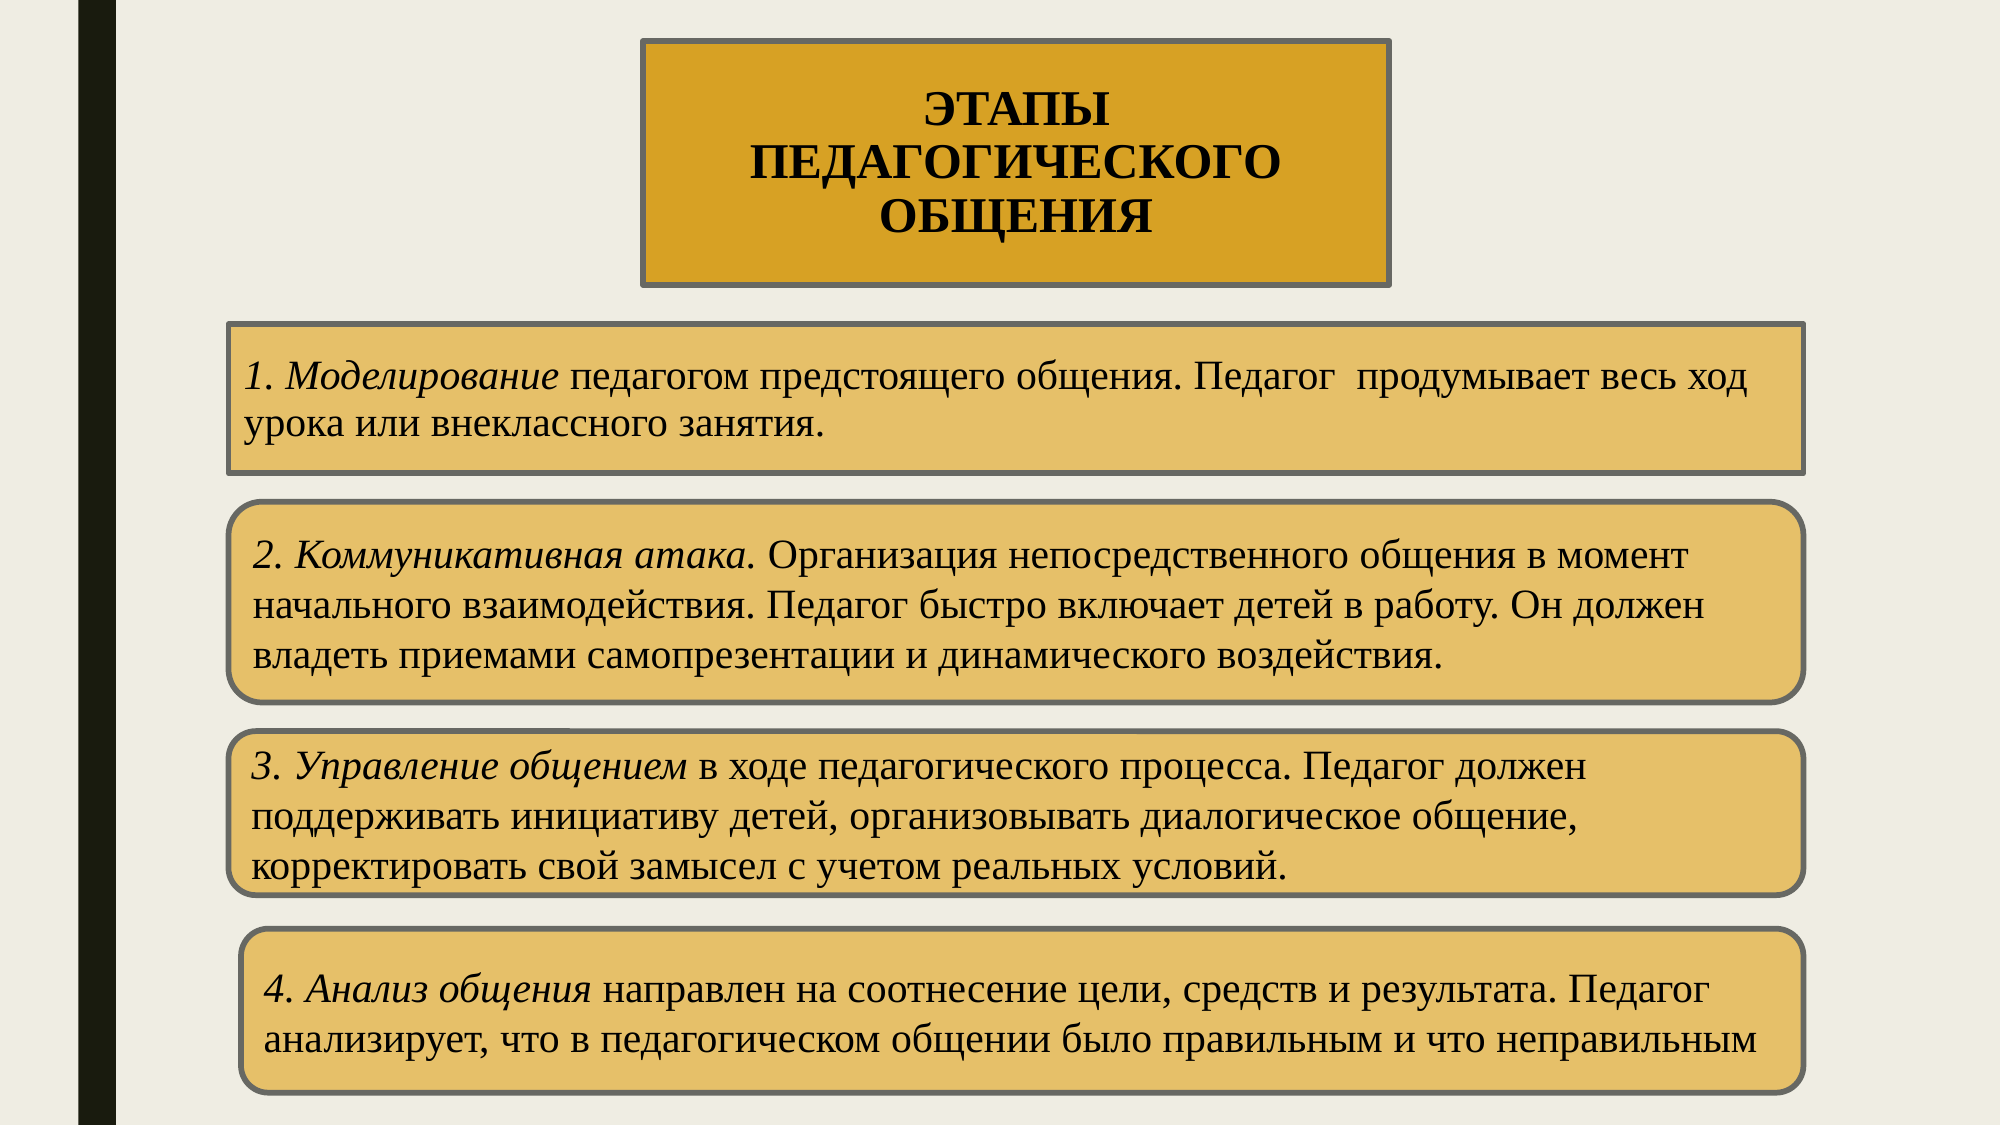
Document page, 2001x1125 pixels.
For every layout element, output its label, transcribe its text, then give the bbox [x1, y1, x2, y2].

title ЭТАПЫ ПЕДАГОГИЧЕСКОГО ОБЩЕНИЯ [640, 38, 1392, 288]
list 1. Моделирование педагогом предстоящего общения. Педагог продумывает весь ход урока или внеклассного занятия. [226, 321, 1806, 476]
text_box 4. Анализ общения направлен на соотнесение цели, средств и результата. Педагог анализирует, что в педагогическом общении было правильным и что неправильным [238, 925, 1807, 1096]
text_box 2. Коммуникативная атака. Организация непосредственного общения в момент начального взаимодействия. Педагог быстро включает детей в работу. Он должен владеть приемами самопрезентации и динамического воздействия. [225, 498, 1807, 706]
text_box 3. Управление общением в ходе педагогического процесса. Педагог должен поддерживать инициативу детей, организовывать диалогическое общение, корректировать свой замысел с учетом реальных условий. [225, 728, 1807, 899]
